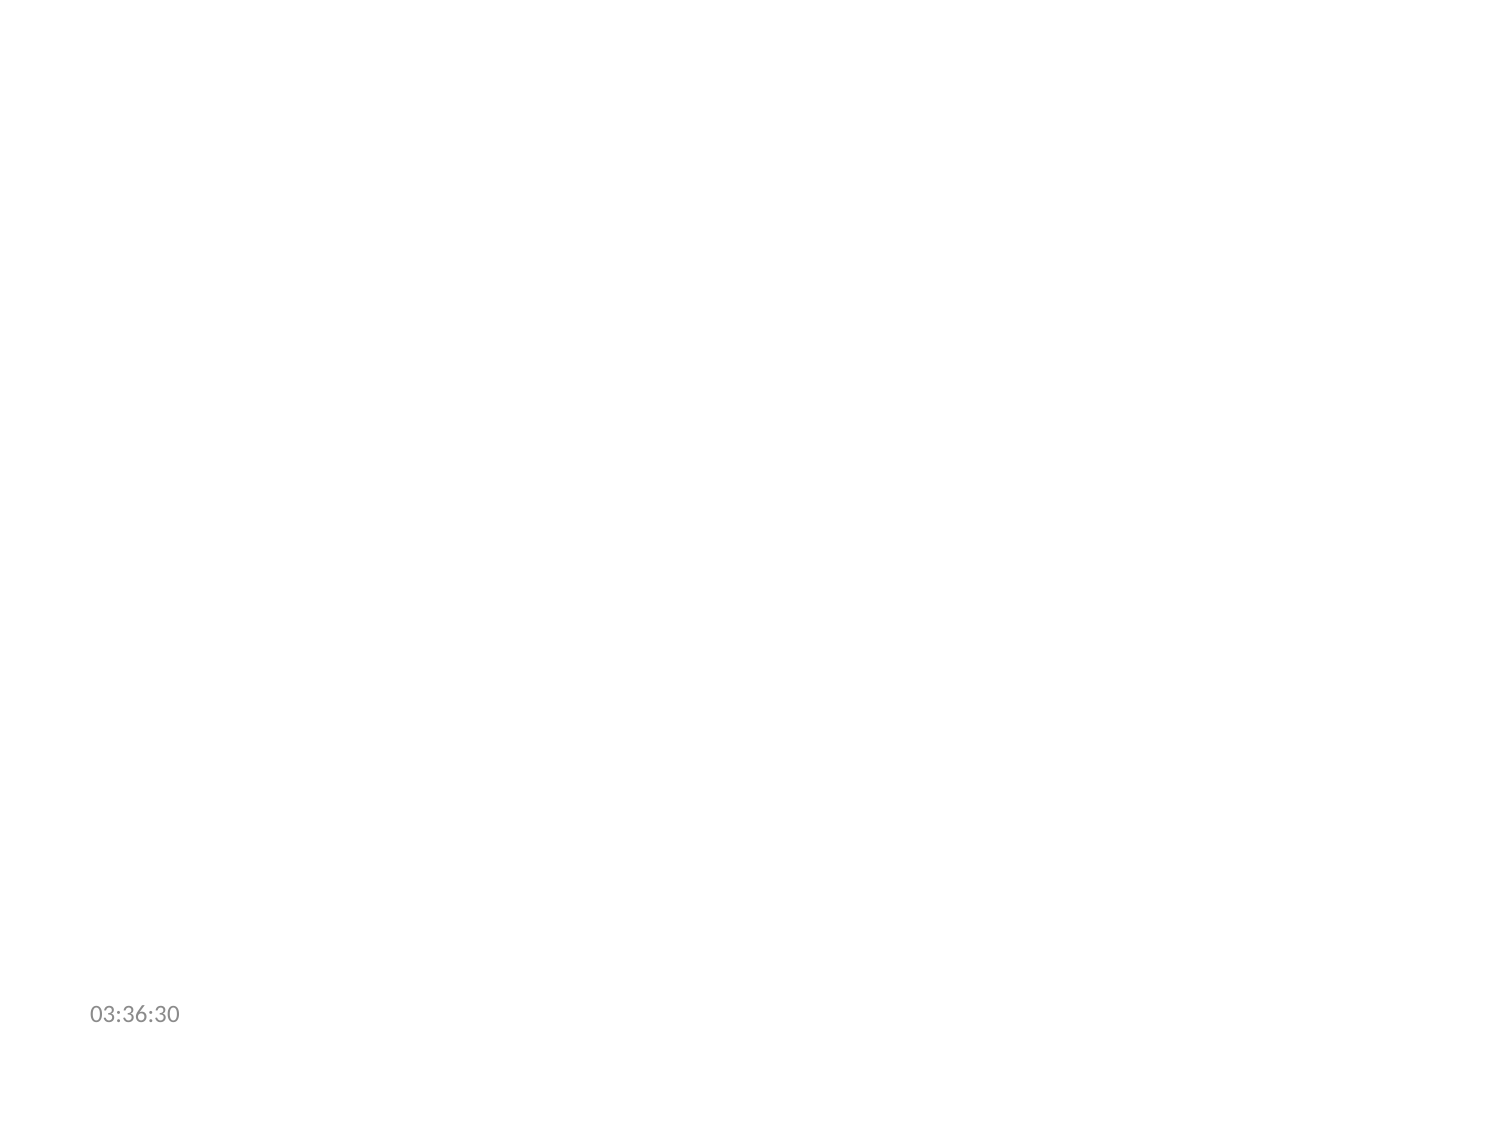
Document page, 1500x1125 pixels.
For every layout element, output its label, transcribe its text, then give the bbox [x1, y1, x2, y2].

text_box 15:35:09 [75, 982, 425, 1043]
